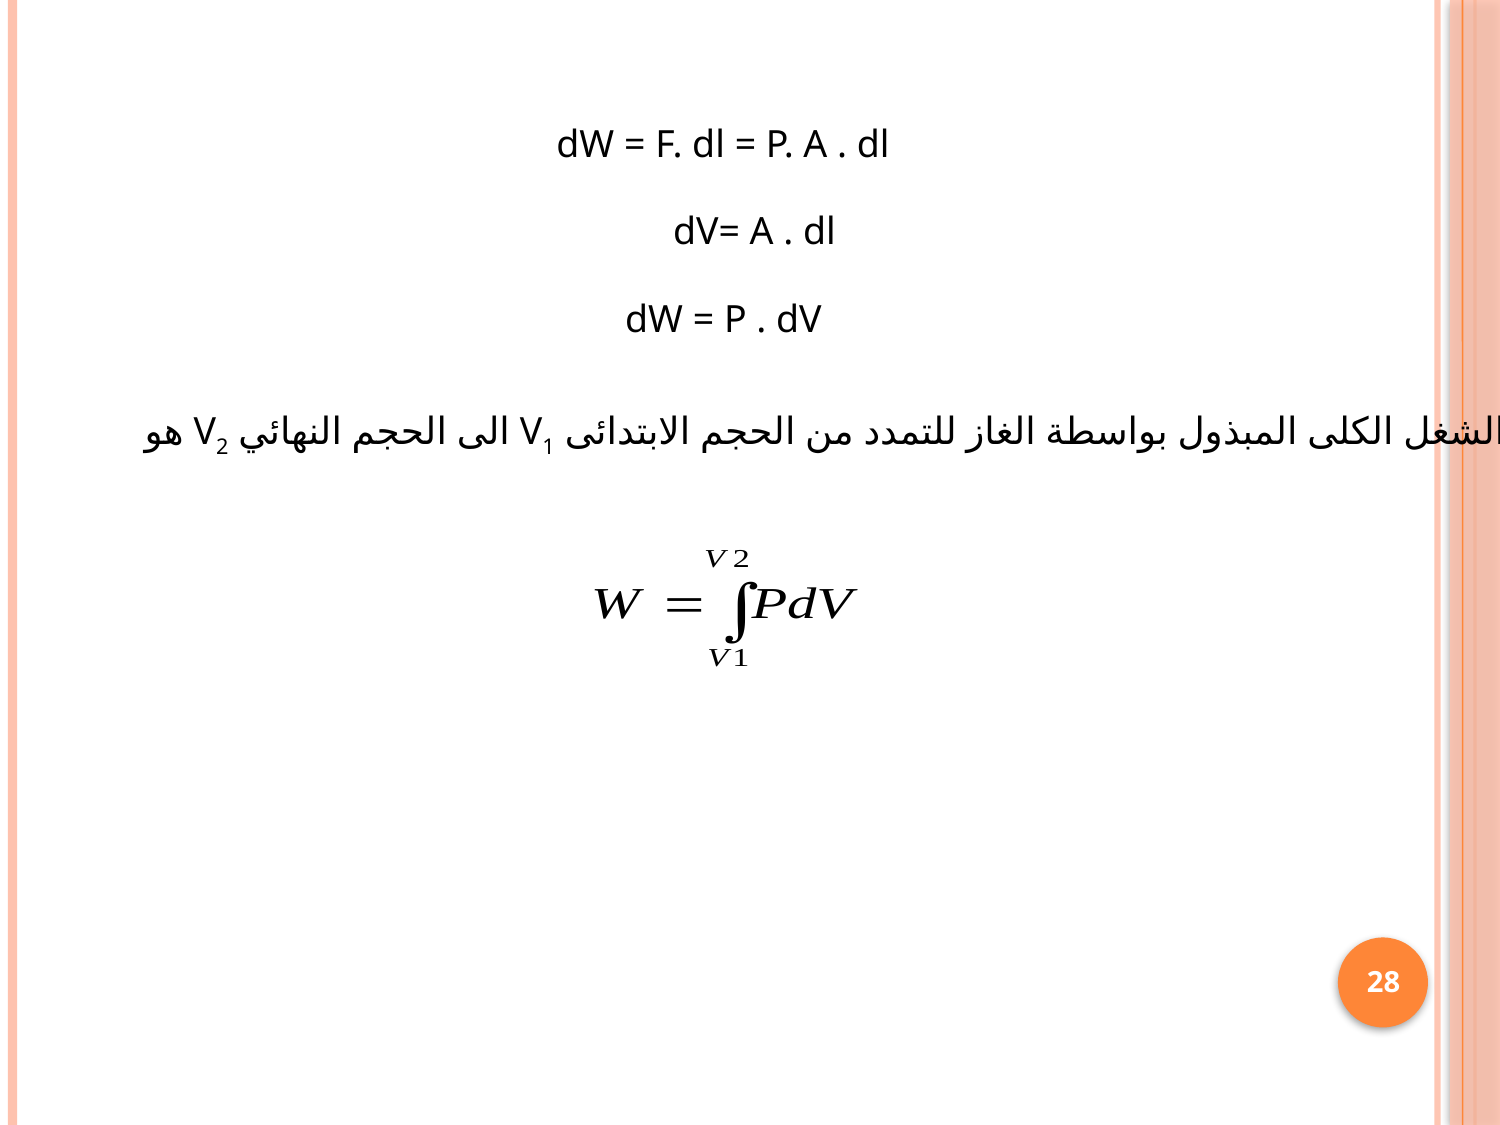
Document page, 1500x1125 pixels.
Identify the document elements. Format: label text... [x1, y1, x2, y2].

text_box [586, 536, 871, 678]
text_box dV= A . dl [648, 199, 851, 260]
text_box الشغل الكلى المبذول بواسطة الغاز للتمدد من الحجم الابتدائى V1 الى الحجم النهائي V2 هو [120, 399, 1500, 466]
text_box dW = F. dl = P. A . dl [531, 112, 905, 173]
slide_number 28 [1333, 940, 1434, 1027]
text_box dW = P . dV [610, 287, 837, 348]
